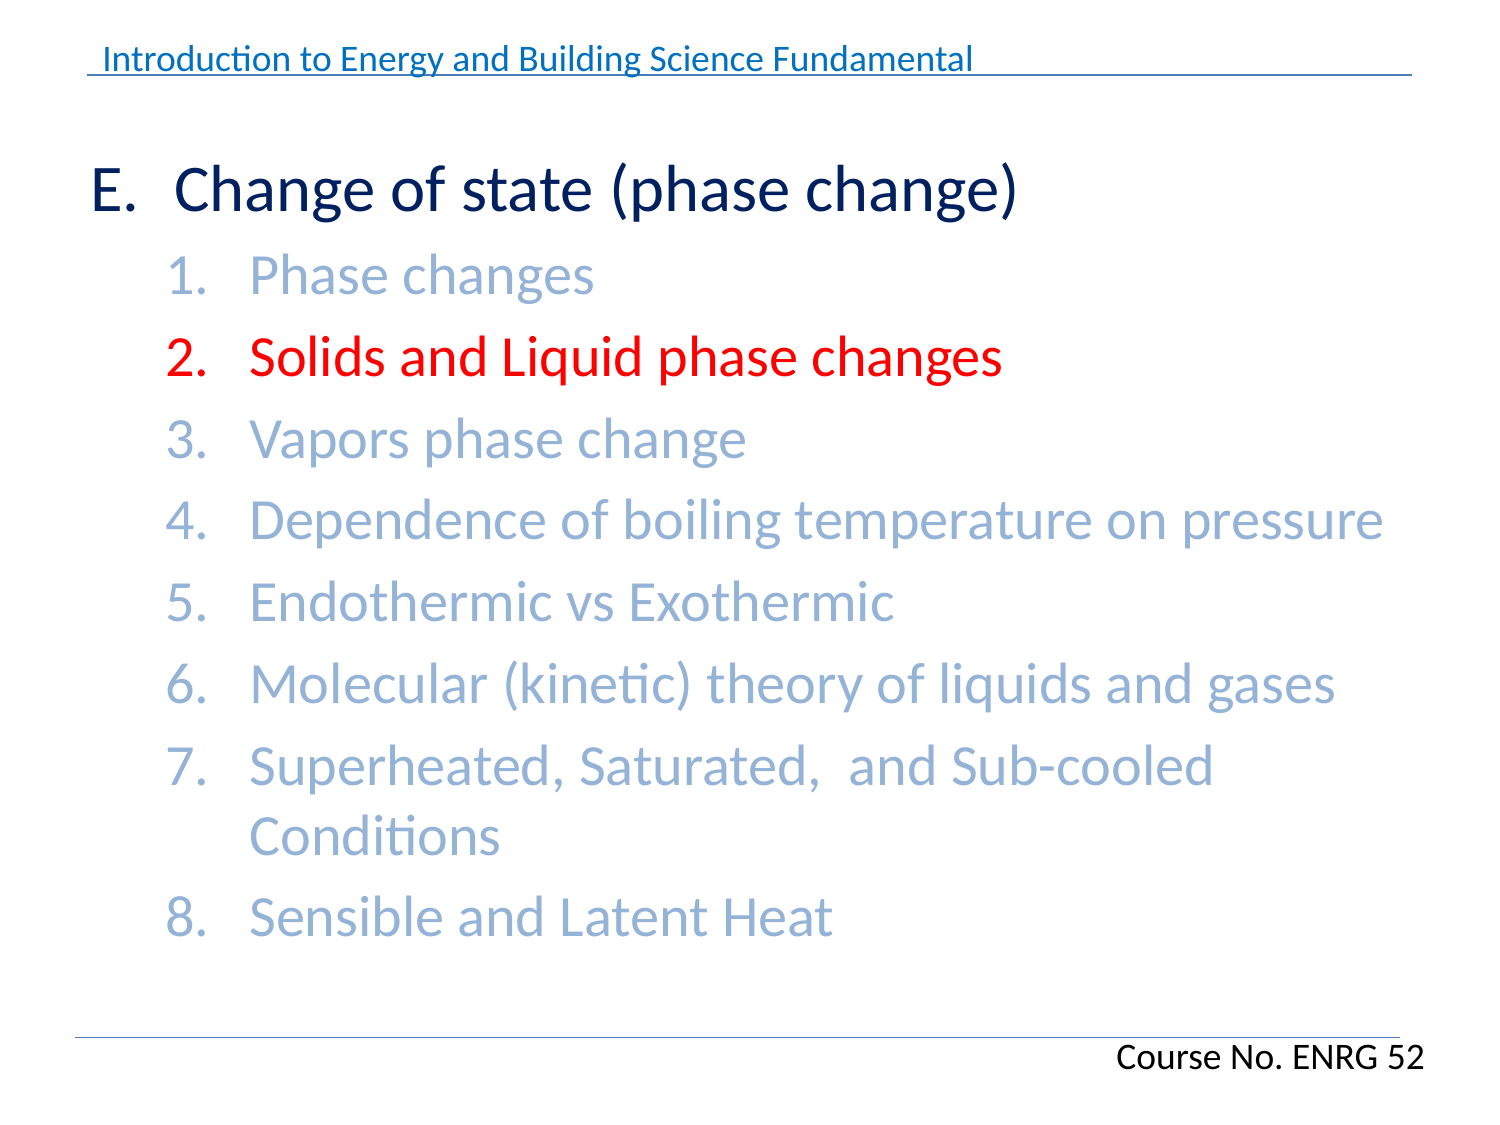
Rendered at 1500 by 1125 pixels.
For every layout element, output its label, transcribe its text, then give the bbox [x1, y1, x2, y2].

list Change of state (phase change) Phase changes Solids and Liquid phase changes Vapors phase change Dependence of boiling temperature on pressure Endothermic vs Exothermic Molecular (kinetic) theory of liquids and gases Superheated, Saturated, and Sub-cooled Conditions Sensible and Latent Heat [75, 137, 1425, 1125]
